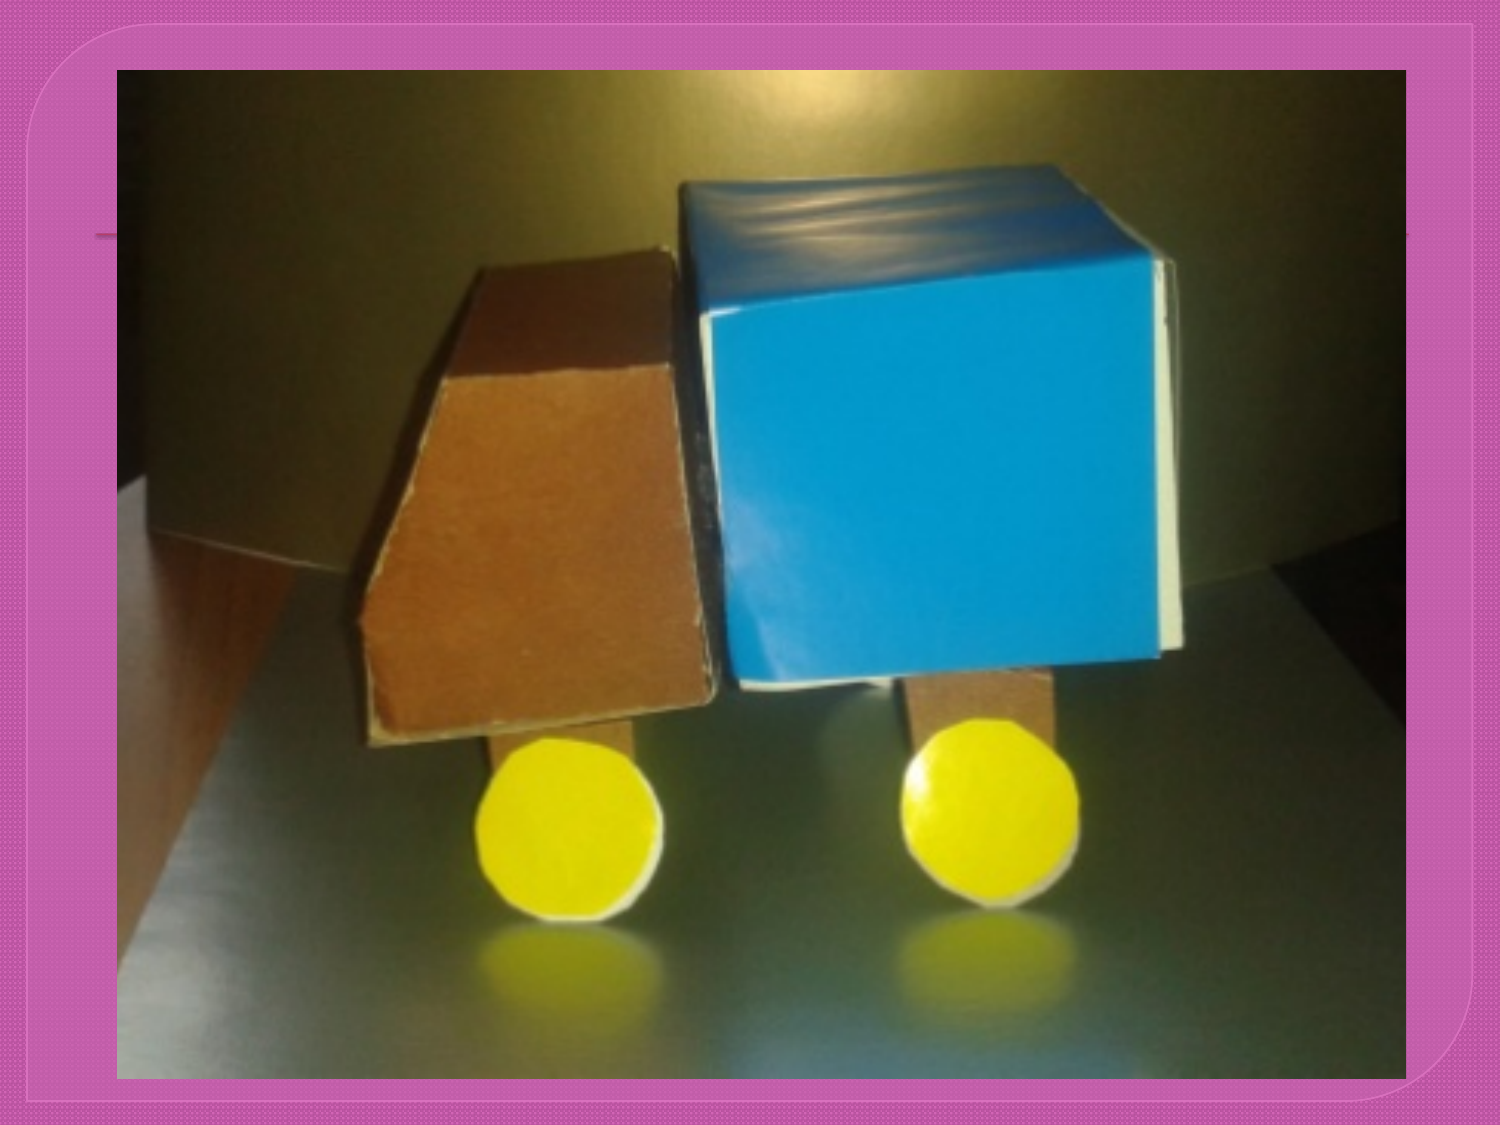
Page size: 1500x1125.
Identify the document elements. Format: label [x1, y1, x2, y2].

list [116, 70, 1407, 1079]
